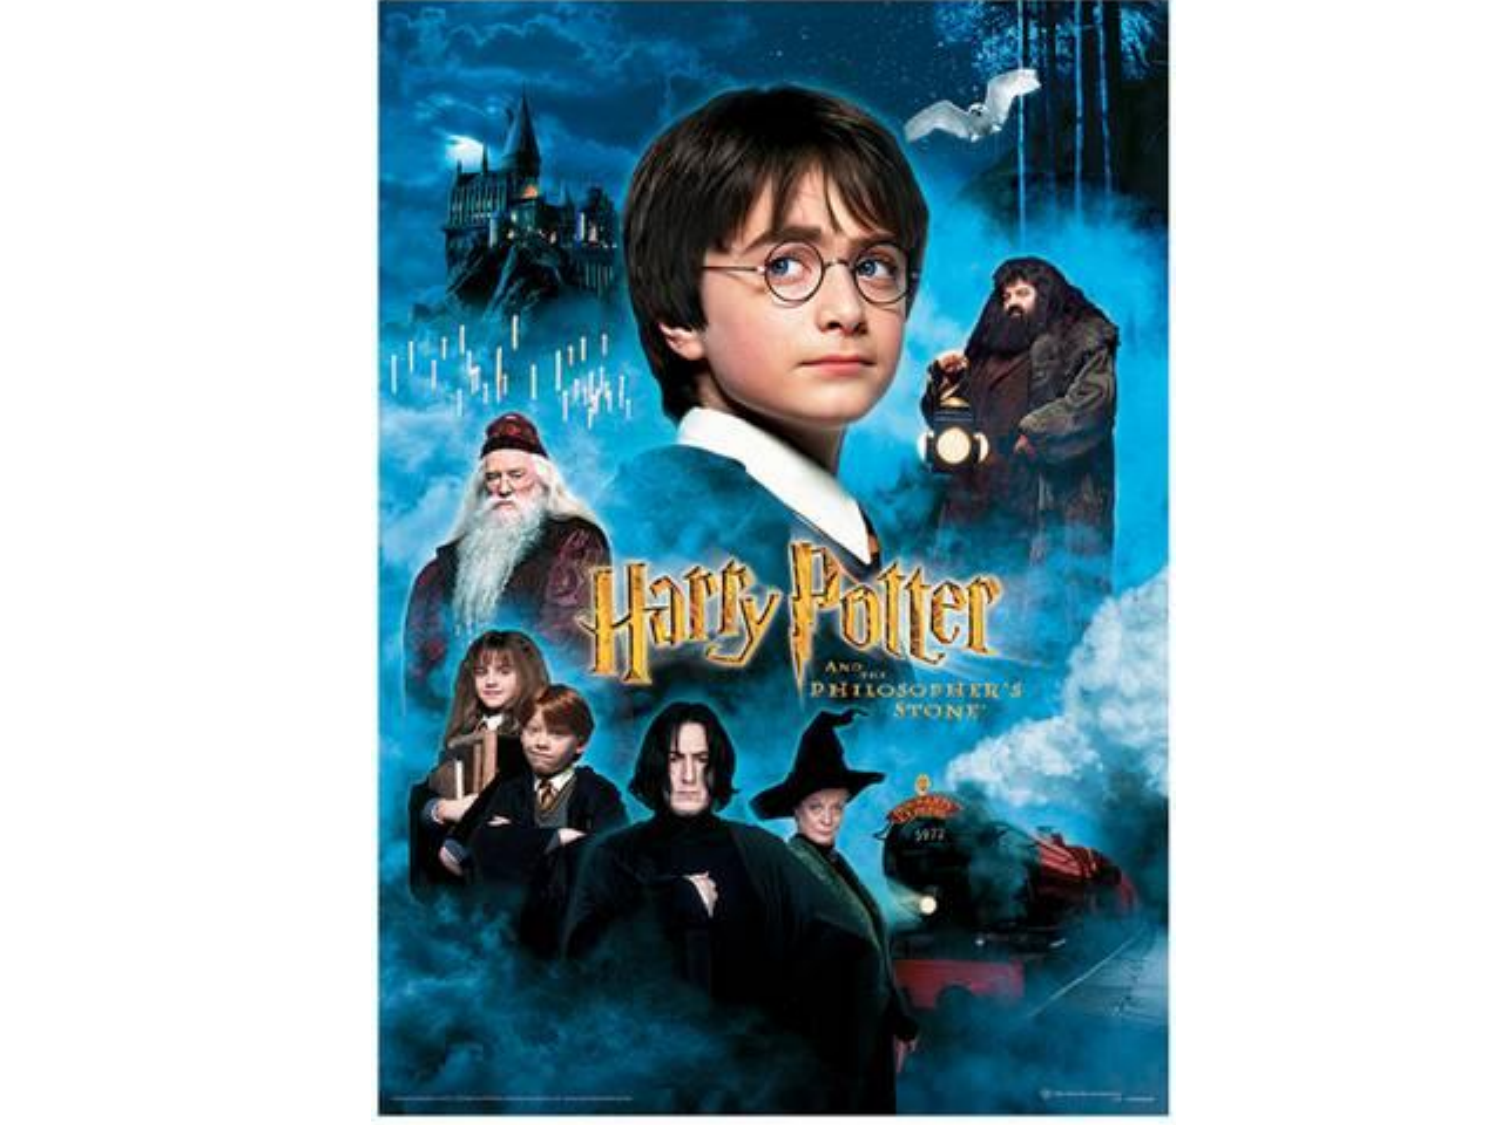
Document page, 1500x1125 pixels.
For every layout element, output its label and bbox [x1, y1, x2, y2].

picture [371, 0, 1176, 1125]
